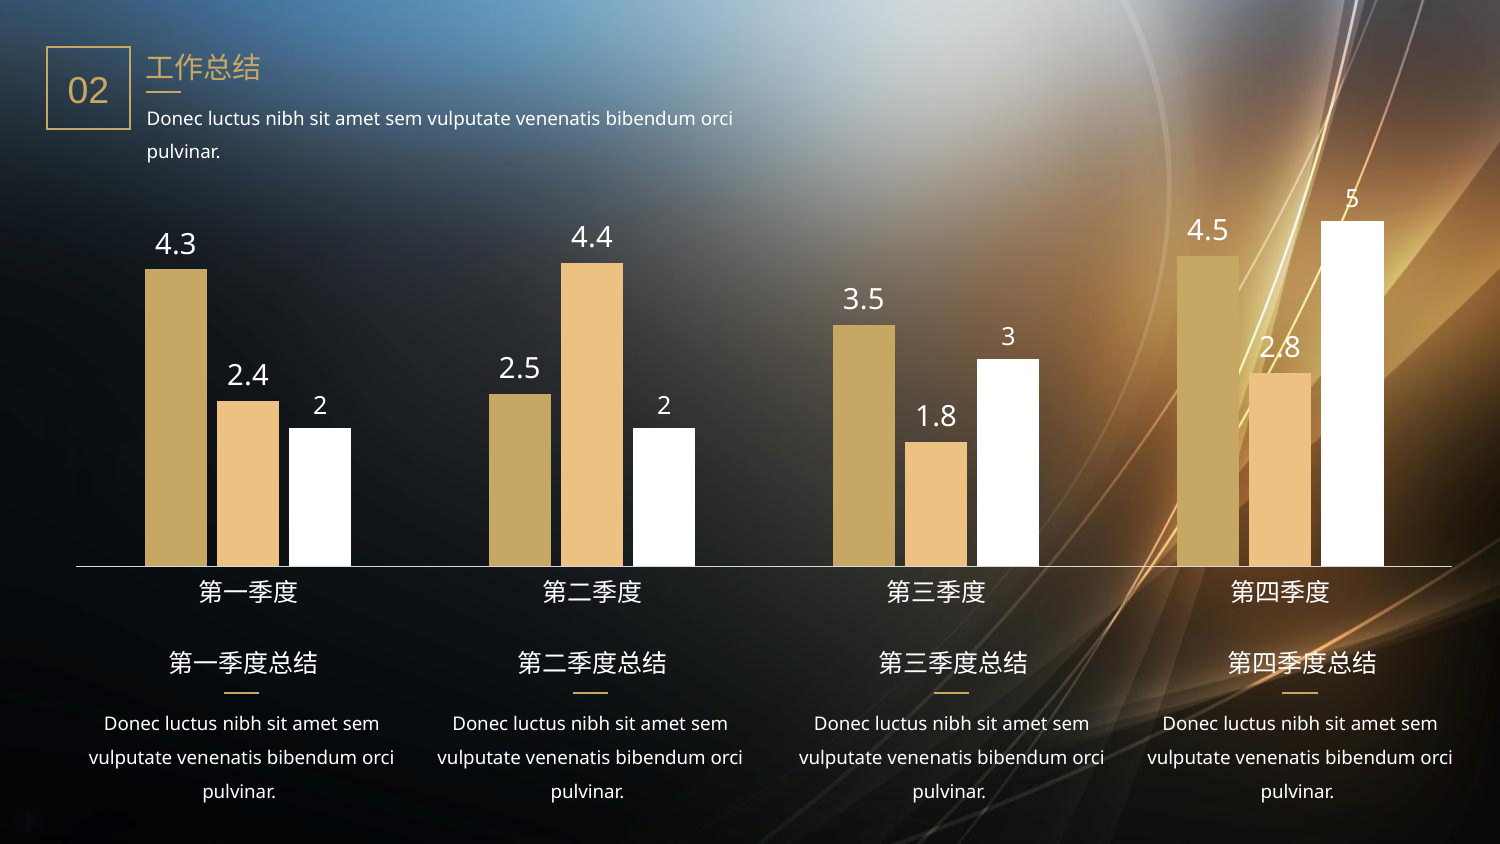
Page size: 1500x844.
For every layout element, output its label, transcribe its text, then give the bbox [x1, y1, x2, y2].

text_box 第三季度总结 [863, 639, 1044, 685]
text_box Donec luctus nibh sit amet sem vulputate venenatis bibendum orci pulvinar. [409, 693, 770, 810]
text_box 02 [46, 46, 131, 130]
picture [0, 0, 1500, 844]
text_box Donec luctus nibh sit amet sem vulputate venenatis bibendum orci pulvinar. [131, 87, 756, 142]
text_box 工作总结 [130, 41, 278, 92]
text_box Donec luctus nibh sit amet sem vulputate venenatis bibendum orci pulvinar. [1118, 693, 1481, 810]
text_box 第一季度总结 [153, 639, 334, 685]
text_box 第四季度总结 [1212, 639, 1392, 685]
text_box 第二季度总结 [502, 639, 683, 685]
chart [47, 142, 1481, 620]
text_box Donec luctus nibh sit amet sem vulputate venenatis bibendum orci pulvinar. [770, 693, 1118, 810]
text_box Donec luctus nibh sit amet sem vulputate venenatis bibendum orci pulvinar. [60, 693, 409, 810]
